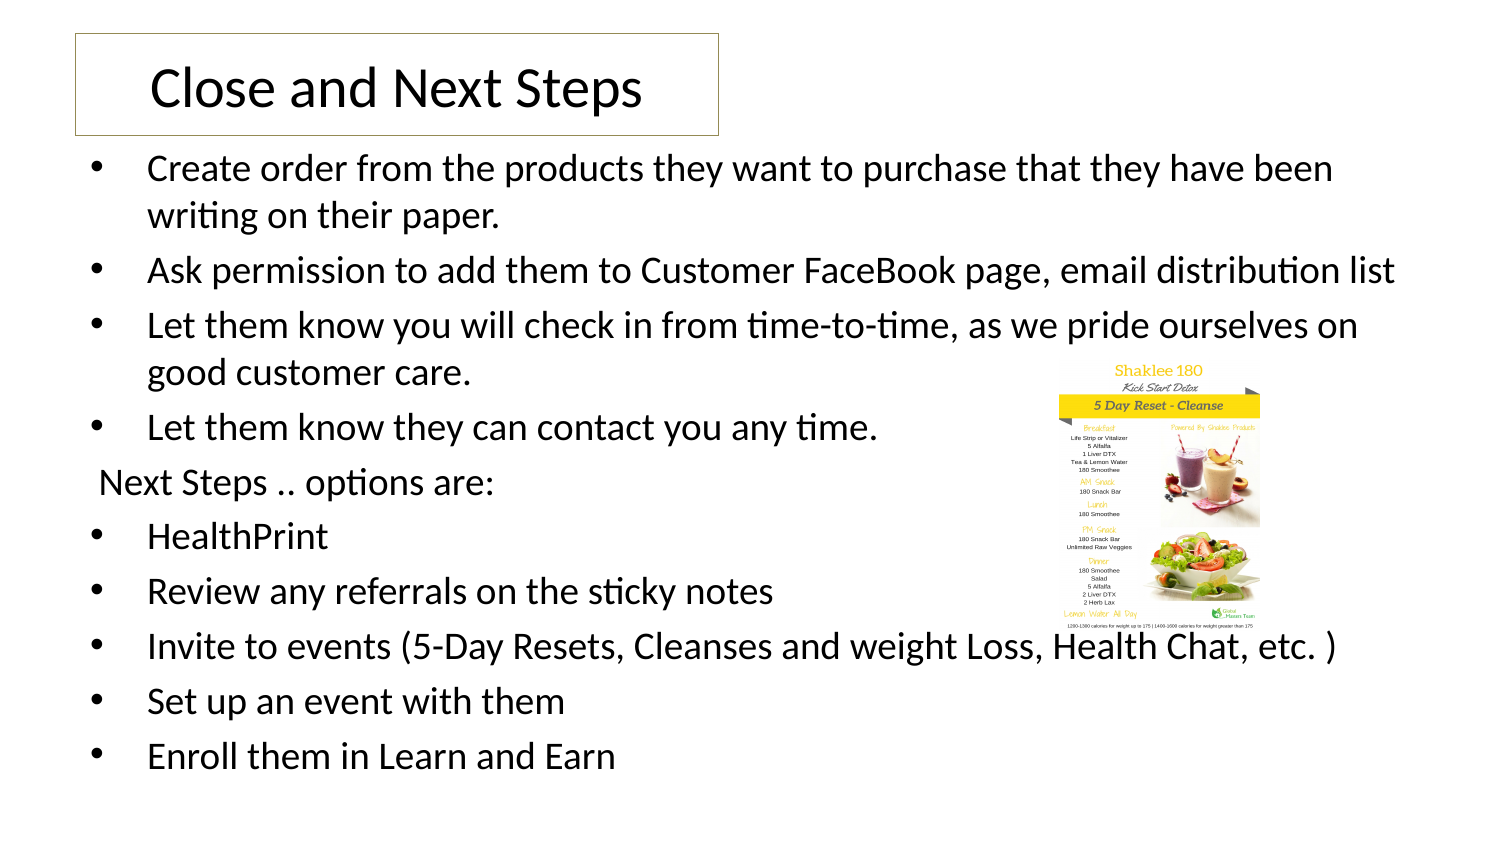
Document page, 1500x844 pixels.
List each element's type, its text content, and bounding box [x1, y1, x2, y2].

title Close and Next Steps [75, 33, 719, 135]
list Create order from the products they want to purchase that they have been writing on their paper. Ask permission to add them to Customer FaceBook page, email distribution list Let them know you will check in from time-to-time, as we pride ourselves on good customer care. Let them know they can contact you any time. Next Steps .. options are: HealthPrint Review any referrals on the sticky notes Invite to events (5-Day Resets, Cleanses and weight Loss, Health Chat, etc. ) Set up an event with them Enroll them in Learn and Earn [75, 135, 1425, 822]
picture [1058, 358, 1260, 631]
